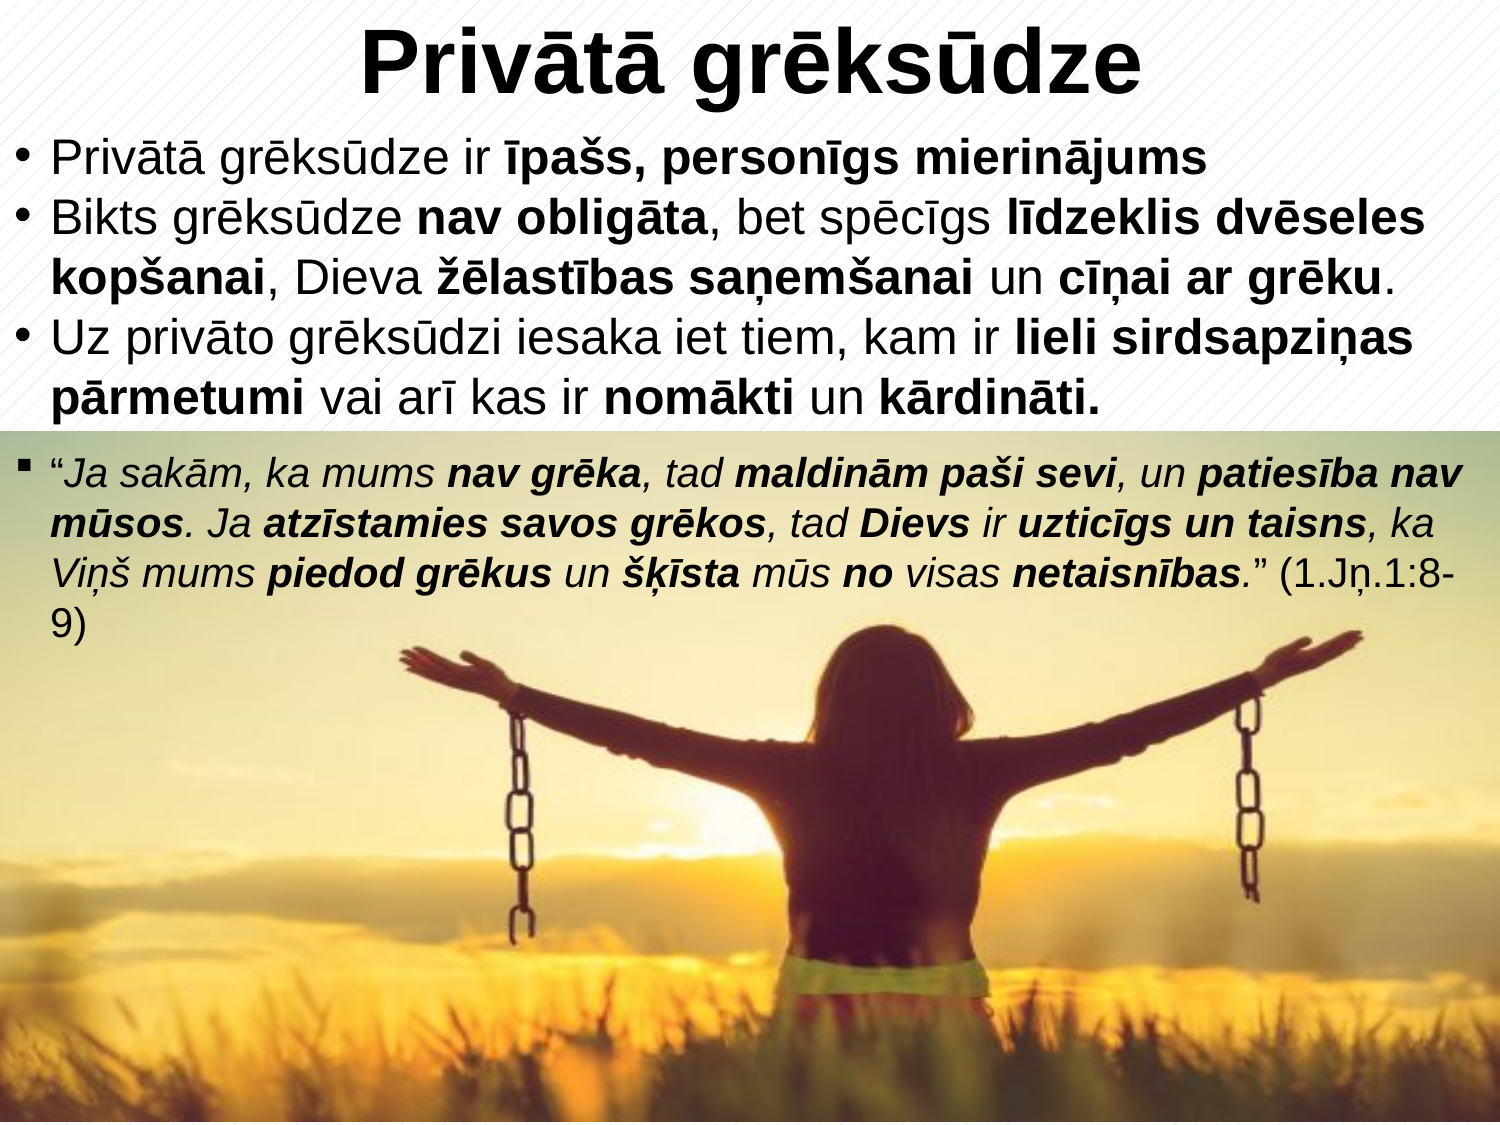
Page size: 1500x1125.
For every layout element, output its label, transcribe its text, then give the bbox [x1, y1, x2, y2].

title Privātā grēksūdze [76, 0, 1428, 114]
text_box Privātā grēksūdze ir īpašs, personīgs mierinājums Bikts grēksūdze nav obligāta, bet spēcīgs līdzeklis dvēseles kopšanai, Dieva žēlastības saņemšanai un cīņai ar grēku. Uz privāto grēksūdzi iesaka iet tiem, kam ir lieli sirdsapziņas pārmetumi vai arī kas ir nomākti un kārdināti. [0, 117, 1442, 429]
picture [0, 431, 1500, 1122]
